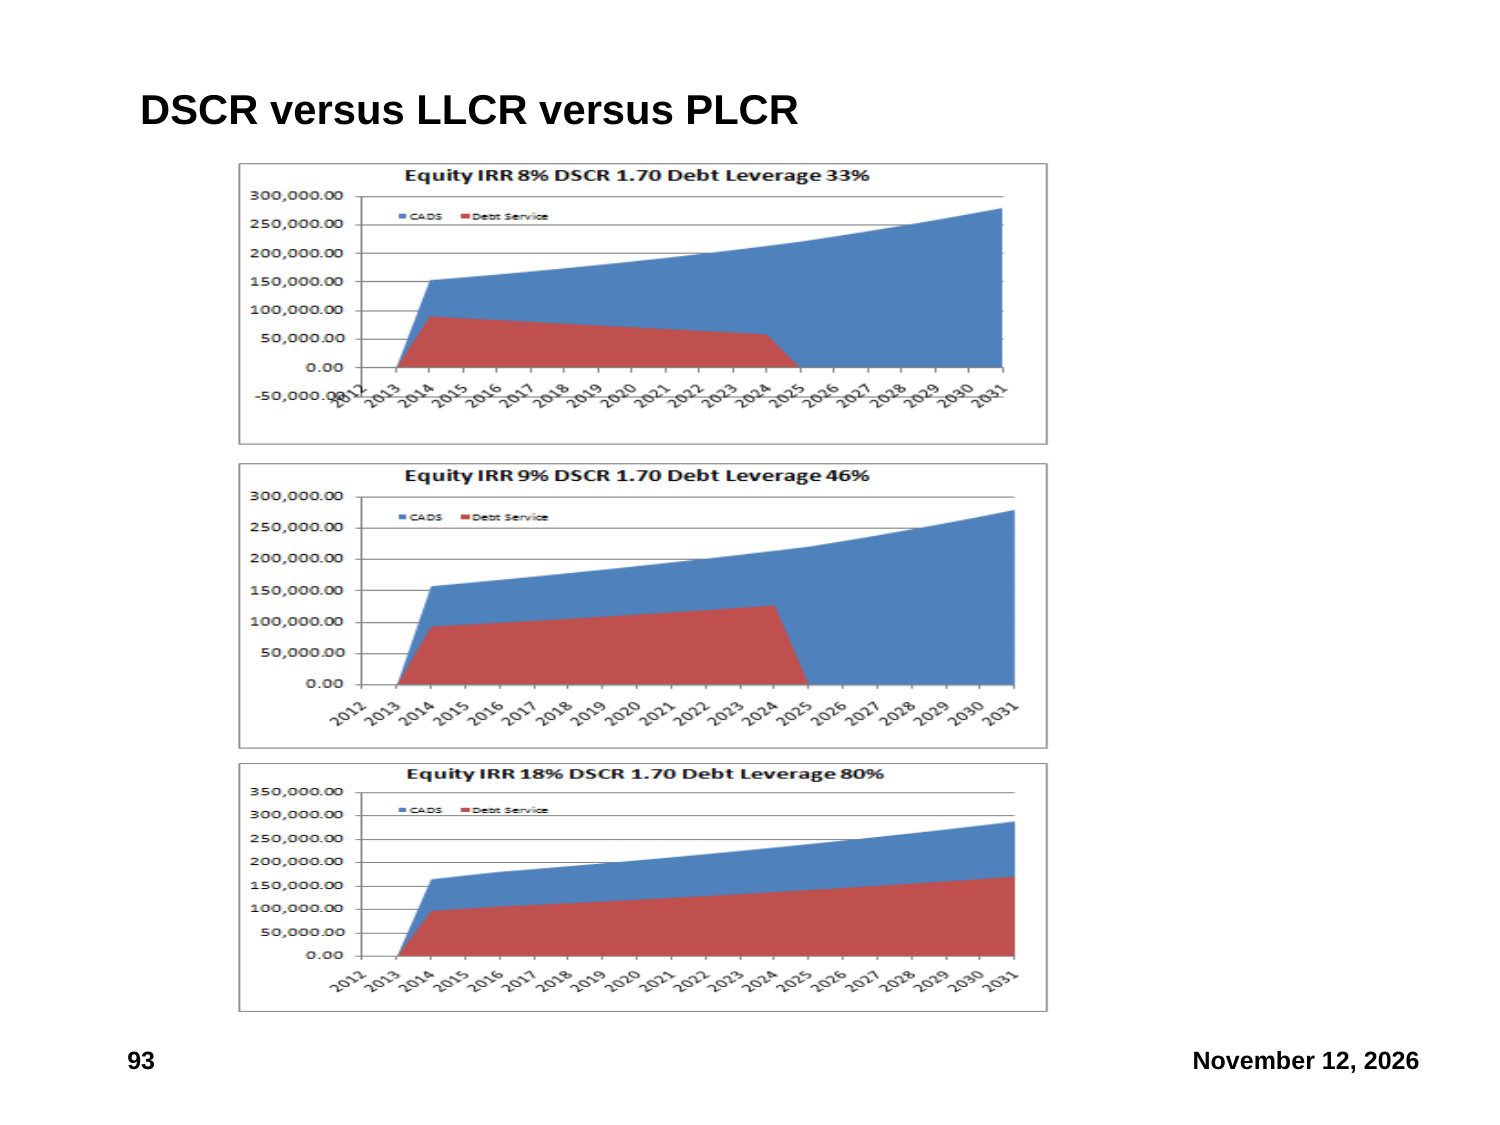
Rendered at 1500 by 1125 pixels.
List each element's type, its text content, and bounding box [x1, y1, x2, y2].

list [237, 462, 1051, 751]
title DSCR versus LLCR versus PLCR [124, 74, 1376, 226]
picture [237, 762, 1051, 1013]
picture [237, 162, 1051, 447]
